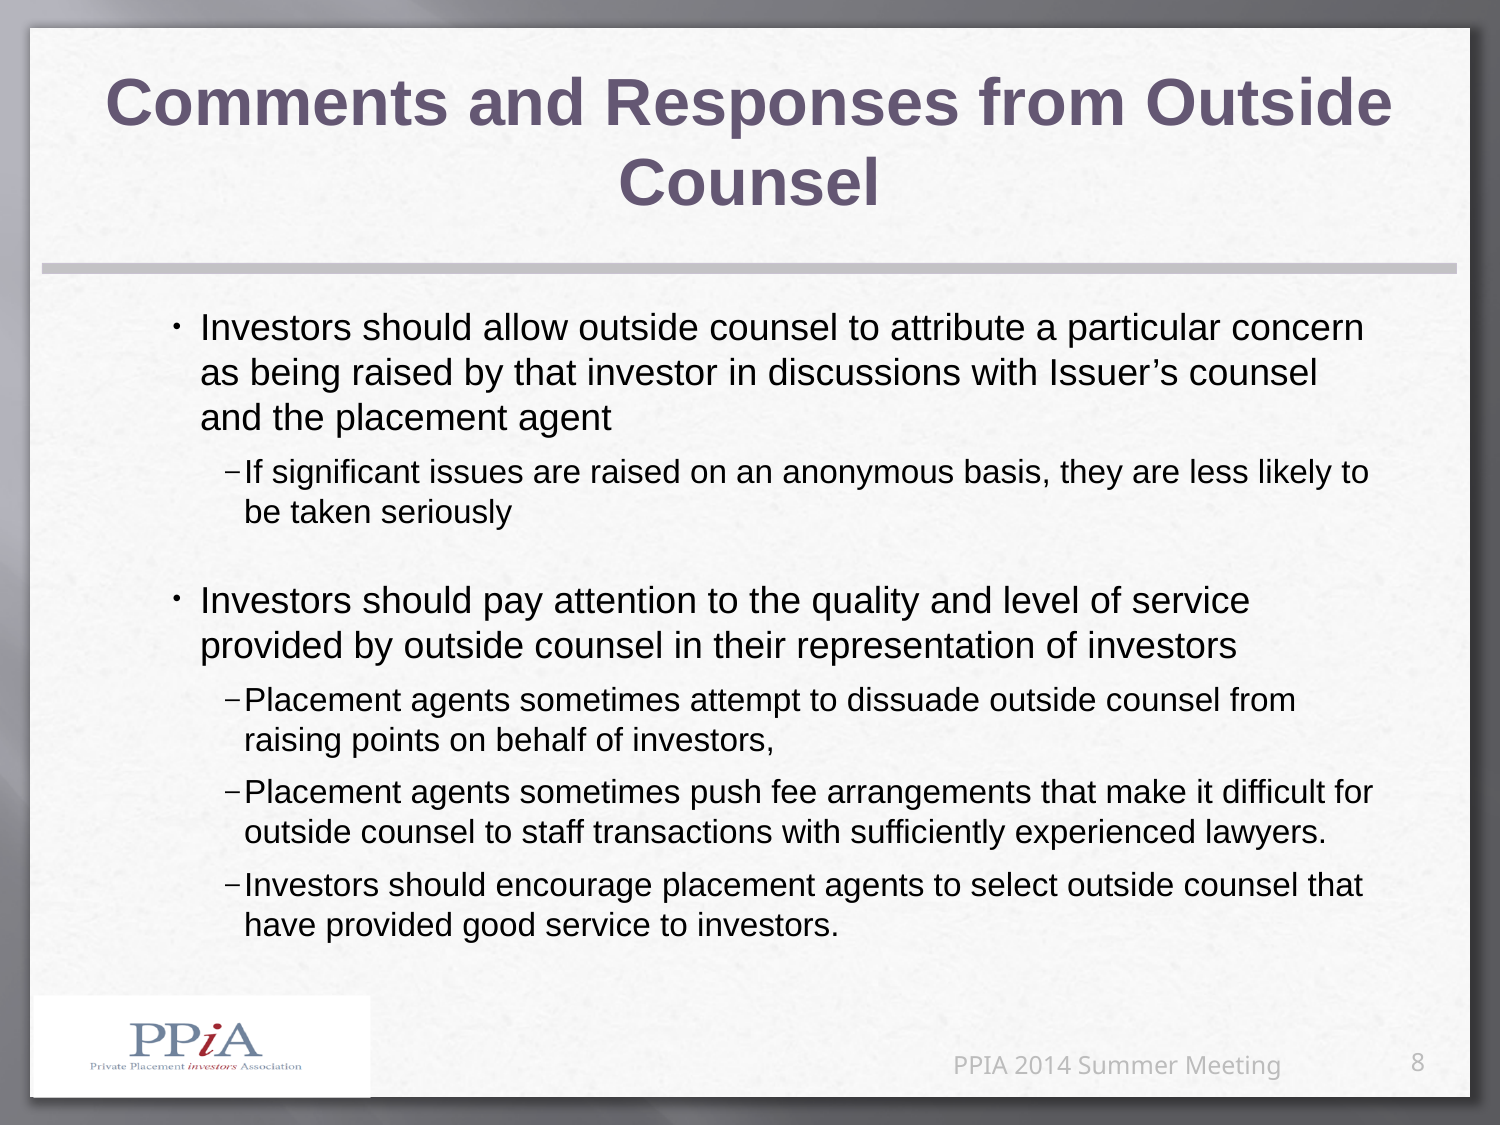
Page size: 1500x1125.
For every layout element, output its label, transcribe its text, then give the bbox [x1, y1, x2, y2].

list Investors should allow outside counsel to attribute a particular concern as being raised by that investor in discussions with Issuer’s counsel and the placement agent If significant issues are raised on an anonymous basis, they are less likely to be taken seriously Investors should pay attention to the quality and level of service provided by outside counsel in their representation of investors Placement agents sometimes attempt to dissuade outside counsel from raising points on behalf of investors, Placement agents sometimes push fee arrangements that make it difficult for outside counsel to staff transactions with sufficiently experienced lawyers. Investors should encourage placement agents to select outside counsel that have provided good service to investors. [147, 295, 1400, 965]
picture [30, 28, 1470, 1099]
slide_number 8 [1299, 1027, 1425, 1088]
footer PPIA 2014 Summer Meeting [887, 1043, 1348, 1088]
title Comments and Responses from Outside Counsel [75, 45, 1425, 233]
